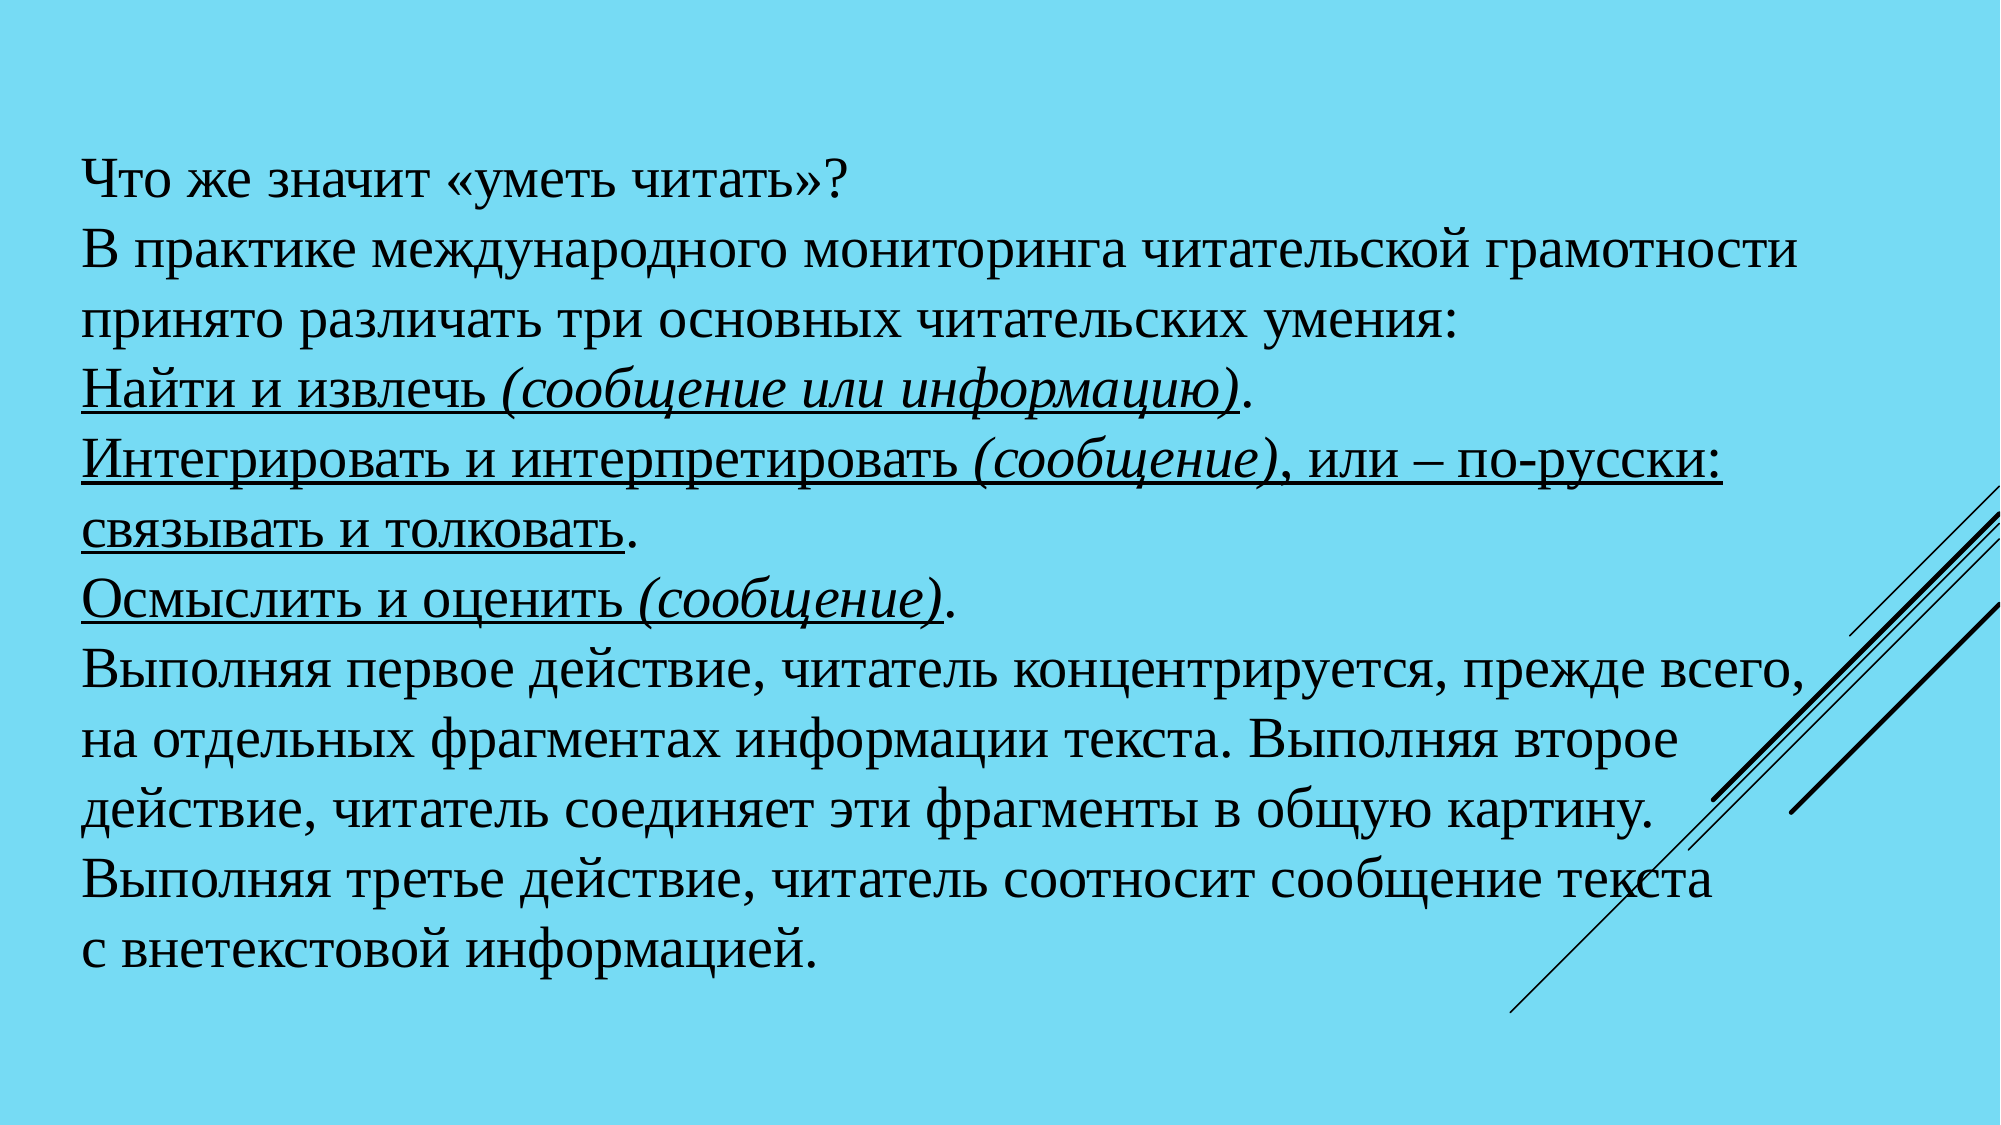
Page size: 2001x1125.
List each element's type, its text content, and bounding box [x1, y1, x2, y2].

text_box Что же значит «уметь читать»? В практике международного мониторинга читательской грамотности принято различать три основных читательских умения: Найти и извлечь (сообщение или информацию). Интегрировать и интерпретировать (сообщение), или – по-русски: связывать и толковать. Осмыслить и оценить (сообщение). Выполняя первое действие, читатель концентрируется, прежде всего, на отдельных фрагментах информации текста. Выполняя второе действие, читатель соединяет эти фрагменты в общую картину. Выполняя третье действие, читатель соотносит сообщение текста с внетекстовой информацией. [66, 132, 1884, 987]
